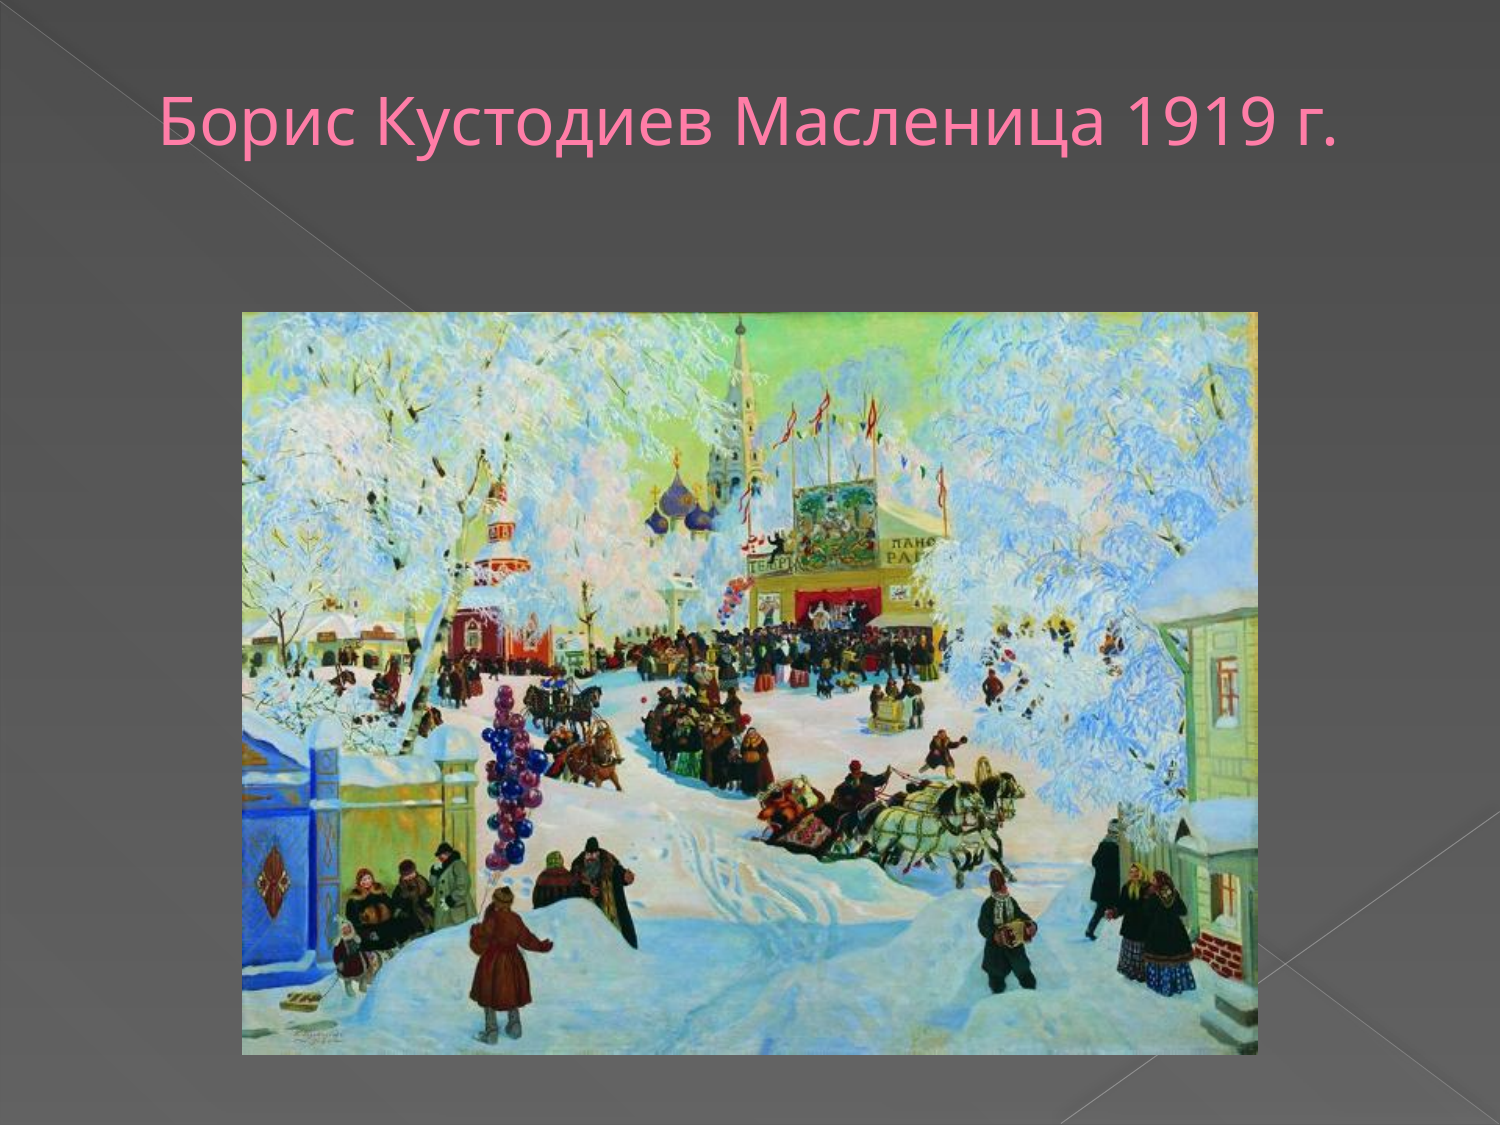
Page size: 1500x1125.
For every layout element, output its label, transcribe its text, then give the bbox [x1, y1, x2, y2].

title Борис Кустодиев Масленица 1919 г. [75, 43, 1425, 274]
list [241, 312, 1258, 1056]
